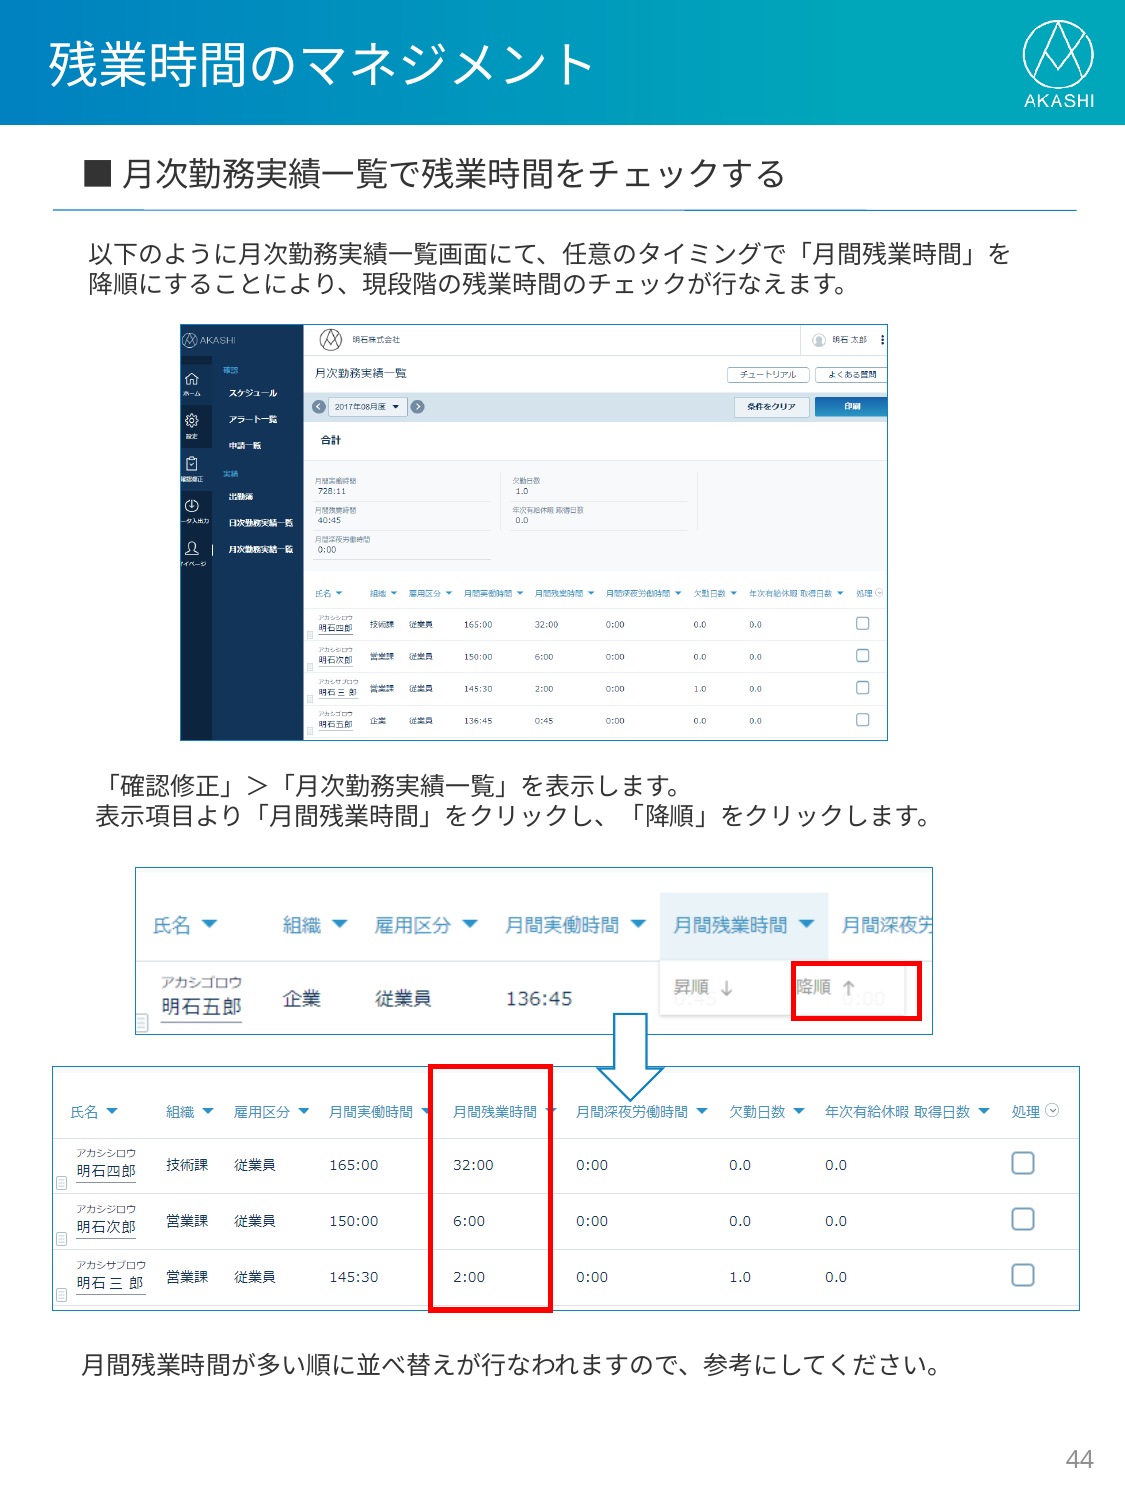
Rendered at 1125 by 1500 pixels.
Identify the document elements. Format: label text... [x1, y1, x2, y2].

text_box ■月次勤務実績一覧で残業時間をチェックする [66, 145, 1044, 201]
picture [1045, 9, 1103, 117]
title 残業時間のマネジメント [33, 0, 1045, 123]
slide_number 43 [856, 1420, 1110, 1500]
text_box [613, 1035, 648, 1066]
text_box 以下のように月次勤務実績一覧画面にて、任意のタイミングで「月間残業時間」を降順にすることにより、現段階の残業時間のチェックが行なえます。 [73, 230, 1045, 306]
picture [134, 867, 933, 1035]
text_box 月間残業時間が多い順に並べ替えが行なわれますので、参考にしてください。 [66, 1342, 1038, 1388]
picture [180, 324, 888, 740]
text_box 「確認修正」＞「月次勤務実績一覧」を表示します。 表示項目より「月間残業時間」をクリックし、「降順」をクリックします。 [80, 763, 1052, 838]
picture [52, 1066, 1080, 1310]
